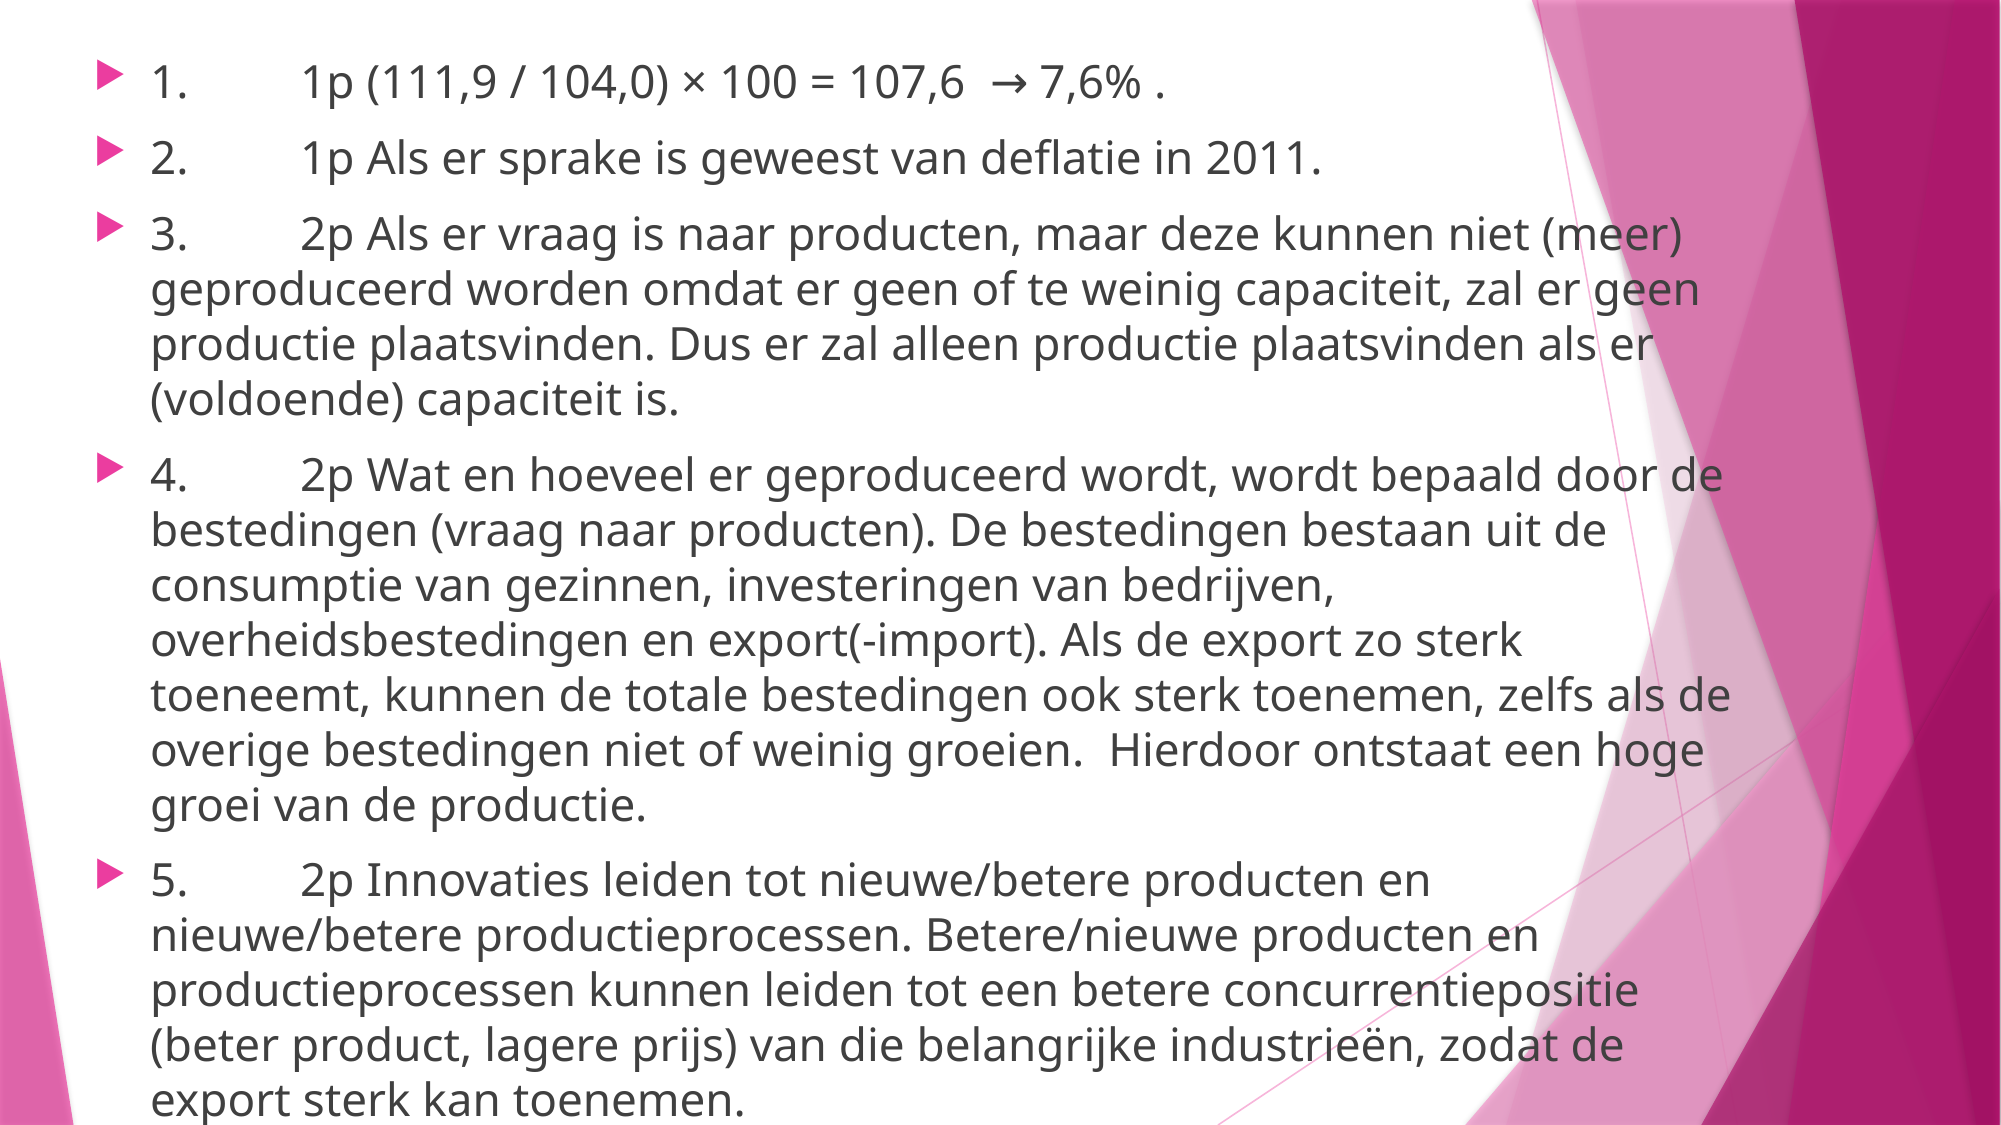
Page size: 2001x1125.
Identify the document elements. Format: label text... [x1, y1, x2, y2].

list 1. 1p (111,9 / 104,0) × 100 = 107,6 → 7,6% . 2. 1p Als er sprake is geweest van deflatie in 2011. 3. 2p Als er vraag is naar producten, maar deze kunnen niet (meer) geproduceerd worden omdat er geen of te weinig capaciteit, zal er geen productie plaatsvinden. Dus er zal alleen productie plaatsvinden als er (voldoende) capaciteit is. 4. 2p Wat en hoeveel er geproduceerd wordt, wordt bepaald door de bestedingen (vraag naar producten). De bestedingen bestaan uit de consumptie van gezinnen, investeringen van bedrijven, overheidsbestedingen en export(-import). Als de export zo sterk toeneemt, kunnen de totale bestedingen ook sterk toenemen, zelfs als de overige bestedingen niet of weinig groeien. Hierdoor ontstaat een hoge groei van de productie. 5. 2p Innovaties leiden tot nieuwe/betere producten en nieuwe/betere productieprocessen. Betere/nieuwe producten en productieprocessen kunnen leiden tot een betere concurrentiepositie (beter product, lagere prijs) van die belangrijke industrieën, zodat de export sterk kan toenemen. [78, 45, 1749, 1104]
